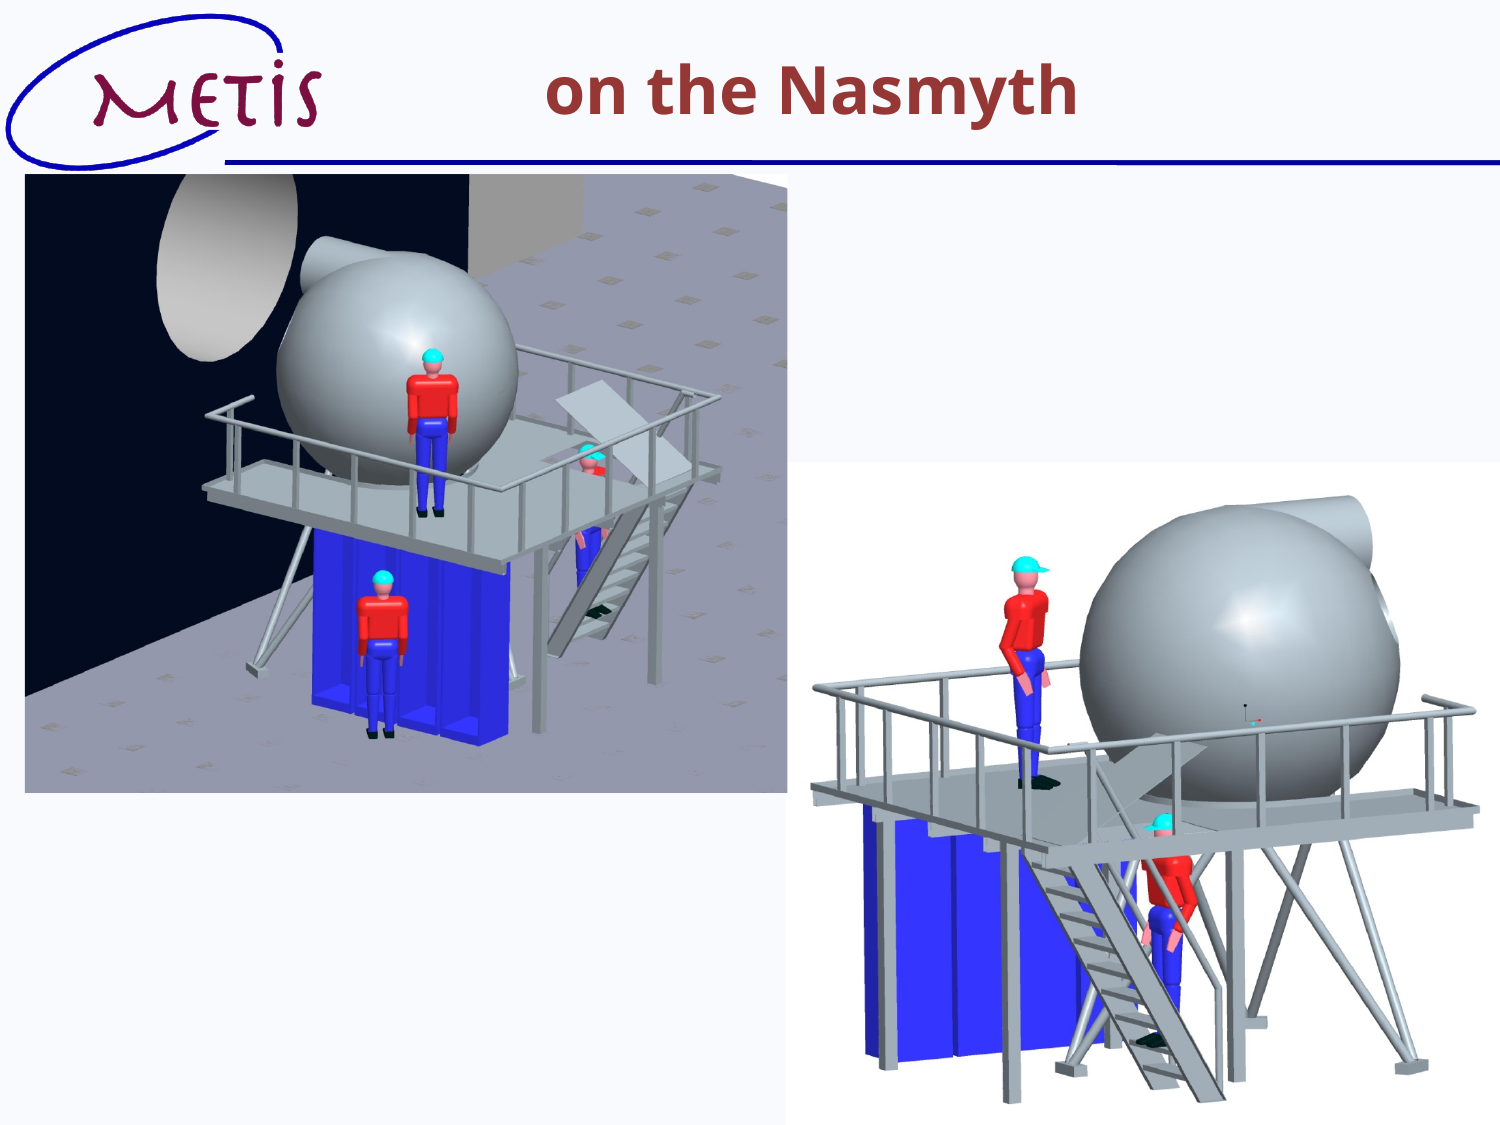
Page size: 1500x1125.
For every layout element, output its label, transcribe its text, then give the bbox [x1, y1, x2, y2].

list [24, 174, 788, 794]
title on the Nasmyth [341, 12, 1301, 160]
picture [0, 0, 337, 188]
picture [785, 462, 1500, 1125]
